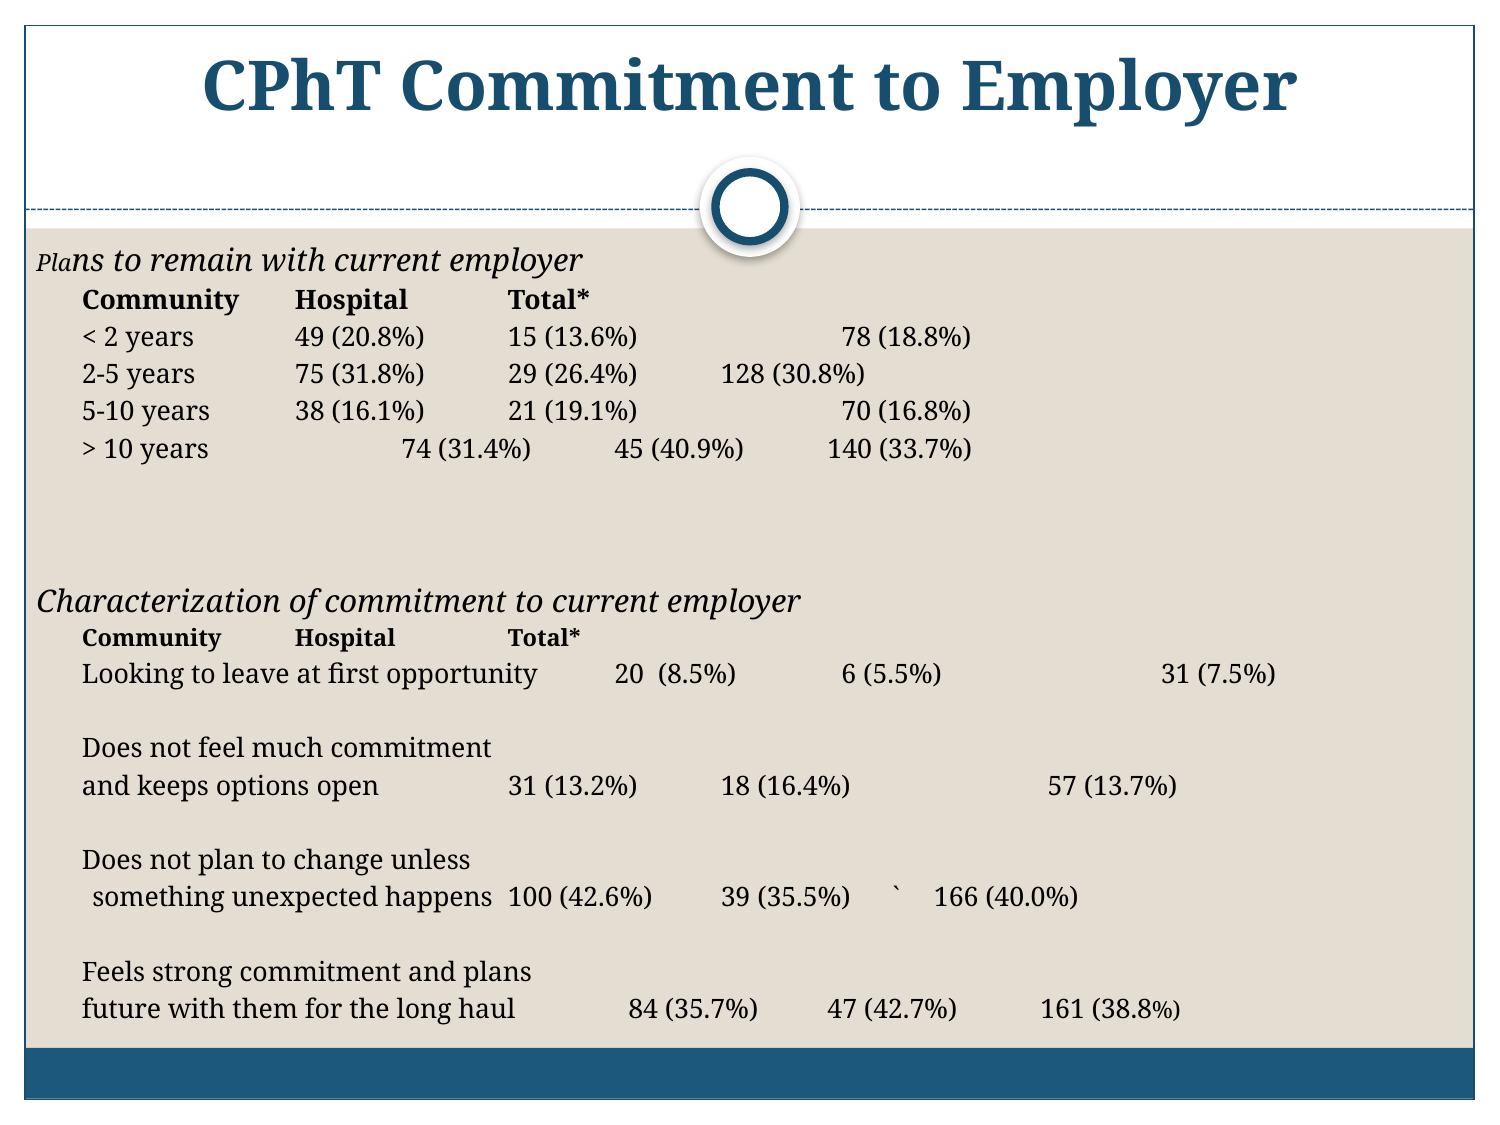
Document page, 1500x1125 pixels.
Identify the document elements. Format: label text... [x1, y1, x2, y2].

list Plans to remain with current employer Community Hospital Total* < 2 years 49 (20.8%) 15 (13.6%) 78 (18.8%) 2-5 years 75 (31.8%) 29 (26.4%) 128 (30.8%) 5-10 years 38 (16.1%) 21 (19.1%) 70 (16.8%) > 10 years 74 (31.4%) 45 (40.9%) 140 (33.7%) Characterization of commitment to current employer Community Hospital Total* Looking to leave at first opportunity 20 (8.5%) 6 (5.5%) 31 (7.5%) Does not feel much commitment and keeps options open 31 (13.2%) 18 (16.4%) 57 (13.7%) Does not plan to change unless something unexpected happens 100 (42.6%) 39 (35.5%) ` 166 (40.0%) Feels strong commitment and plans future with them for the long haul 84 (35.7%) 47 (42.7%) 161 (38.8%) [21, 232, 1471, 1032]
title CPhT Commitment to Employer [0, 0, 1500, 132]
